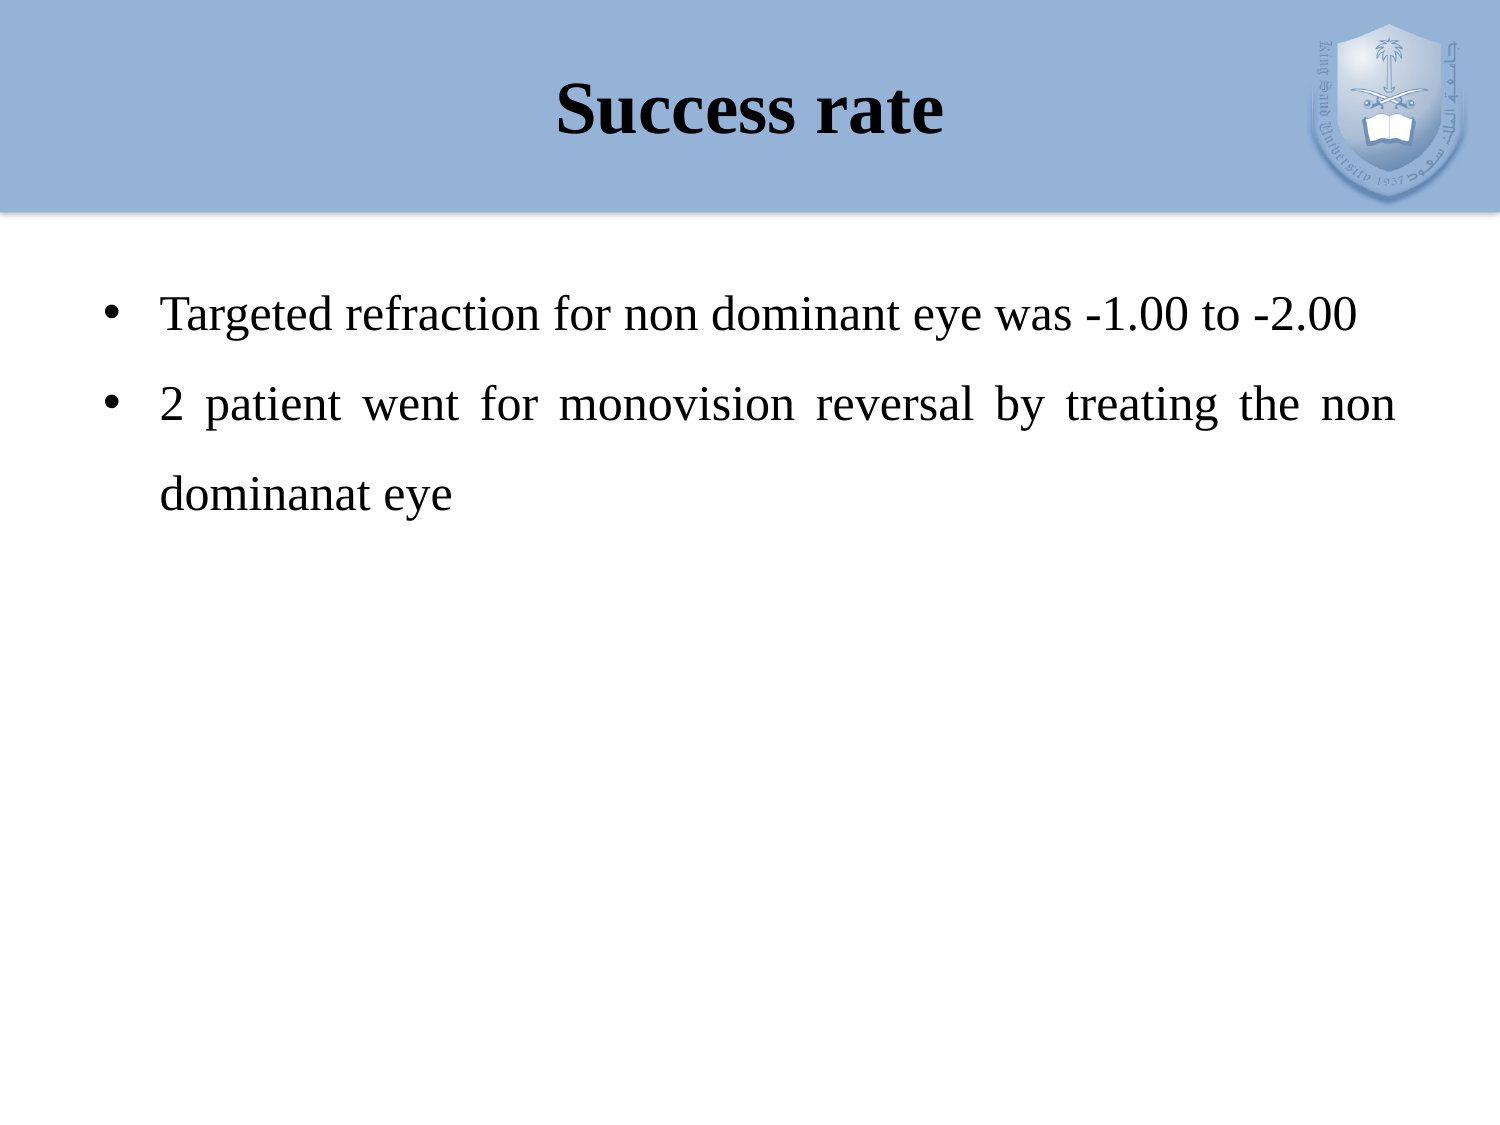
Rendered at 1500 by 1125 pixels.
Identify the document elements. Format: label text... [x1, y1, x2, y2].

text_box [0, 0, 1500, 213]
text_box Targeted refraction for non dominant eye was -1.00 to -2.00 2 patient went for monovision reversal by treating the non dominanat eye [88, 243, 1412, 529]
picture [1287, 12, 1488, 213]
title Success rate [75, 45, 1282, 163]
